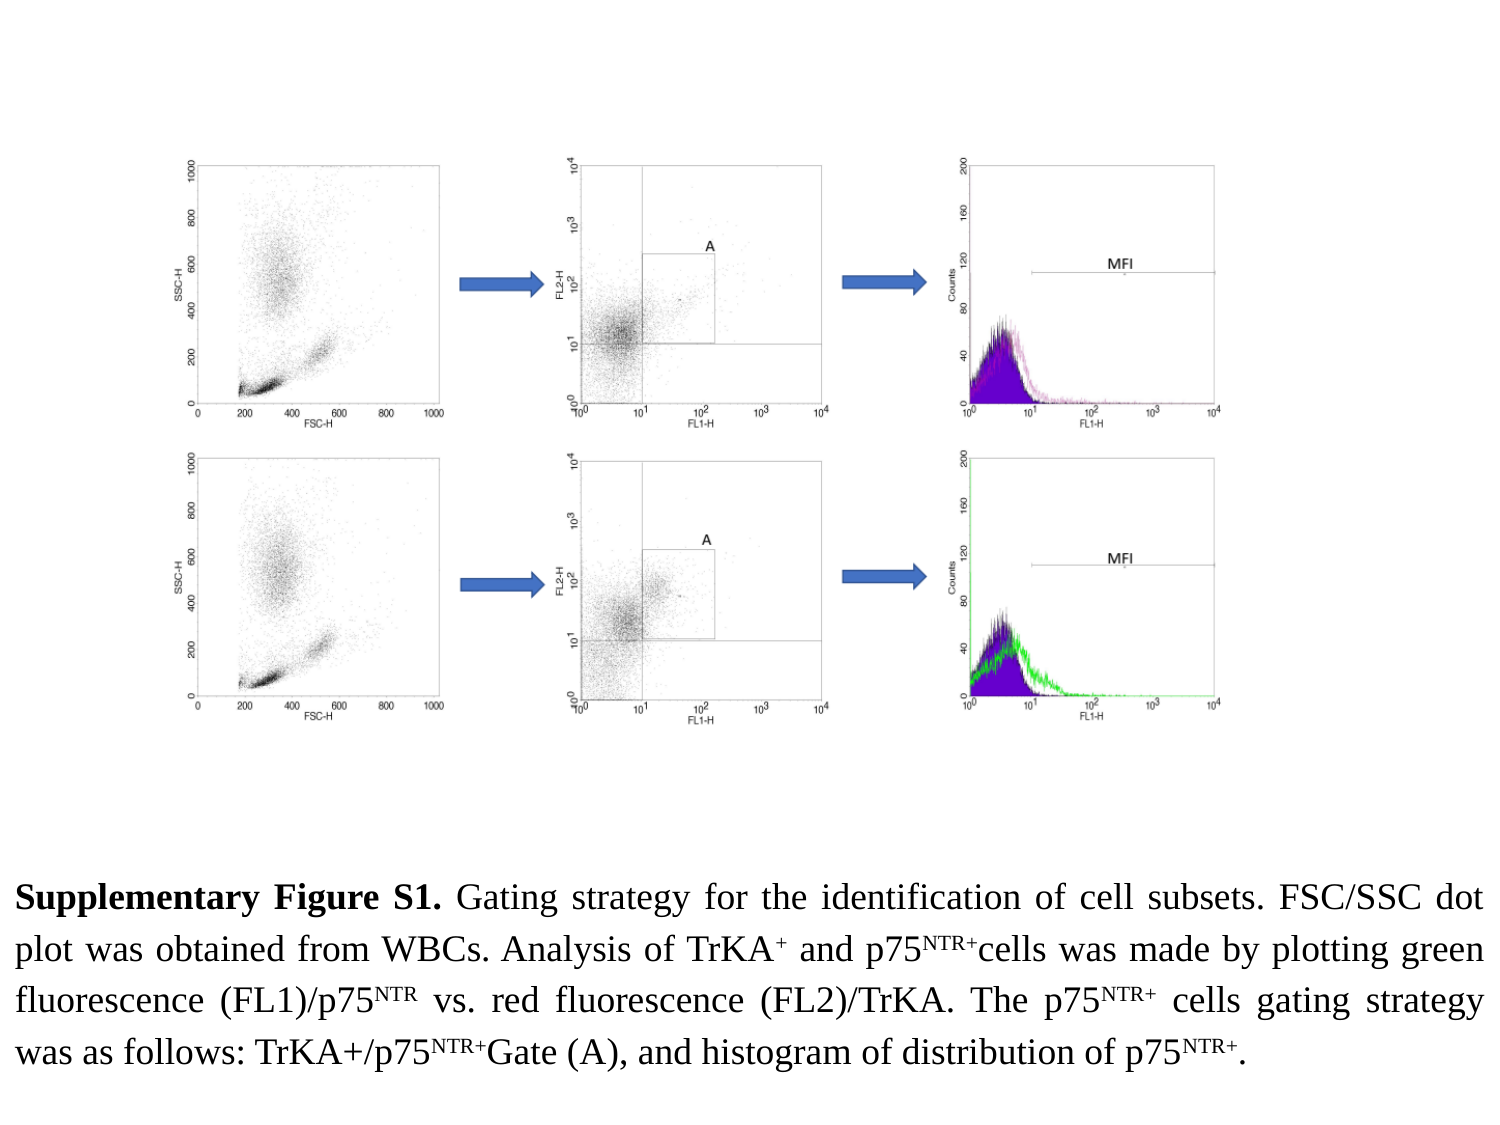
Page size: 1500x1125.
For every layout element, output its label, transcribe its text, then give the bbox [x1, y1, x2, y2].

picture [100, 77, 1425, 823]
text_box Supplementary Figure S1. Gating strategy for the identification of cell subsets. FSC/SSC dot plot was obtained from WBCs. Analysis of TrKA+ and p75NTR+cells was made by plotting green fluorescence (FL1)/p75NTR vs. red fluorescence (FL2)/TrKA. The p75NTR+ cells gating strategy was as follows: TrKA+/p75NTR+Gate (A), and histogram of distribution of p75NTR+. [0, 857, 1500, 1080]
